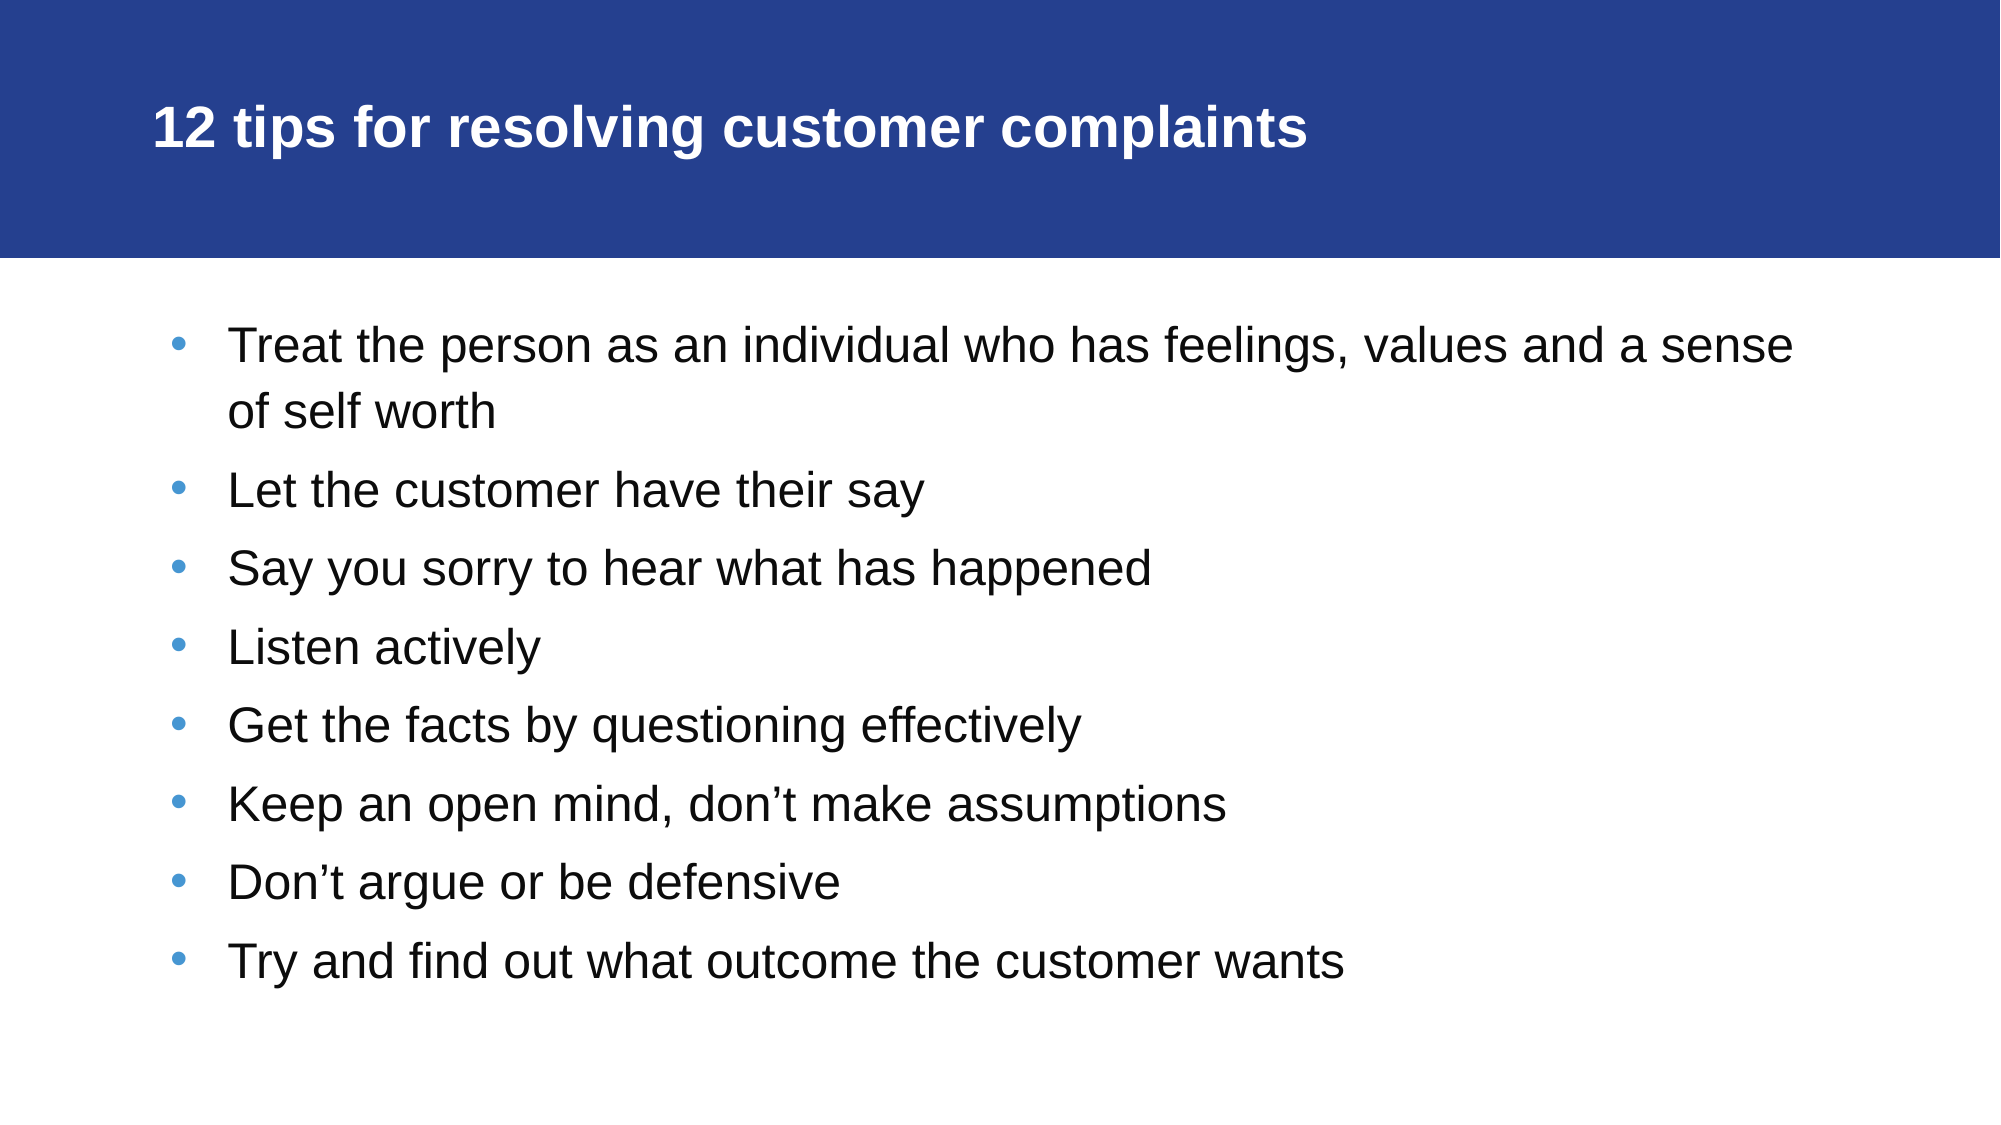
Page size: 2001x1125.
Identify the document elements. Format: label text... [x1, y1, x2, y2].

title 12 tips for resolving customer complaints [137, 20, 1863, 238]
list Treat the person as an individual who has feelings, values and a sense of self worth Let the customer have their say Say you sorry to hear what has happened Listen actively Get the facts by questioning effectively Keep an open mind, don’t make assumptions Don’t argue or be defensive Try and find out what outcome the customer wants [137, 299, 1863, 1025]
